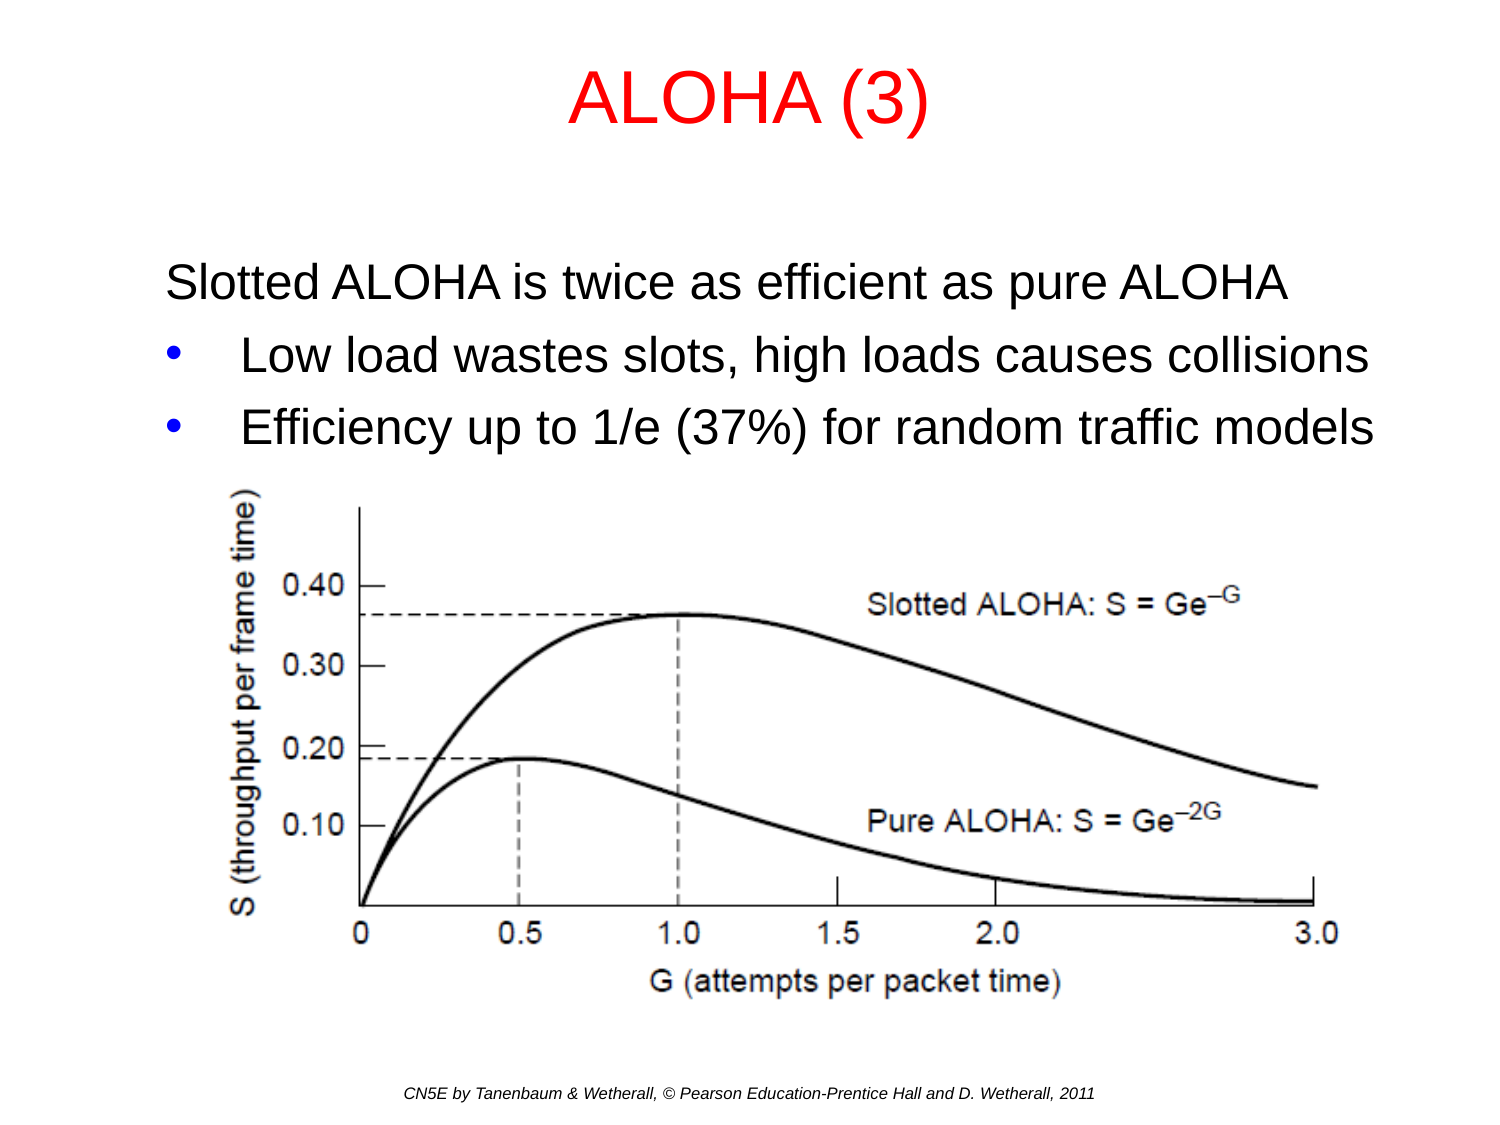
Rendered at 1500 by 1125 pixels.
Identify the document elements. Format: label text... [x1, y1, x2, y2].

title ALOHA (3) [0, 0, 1500, 188]
picture [159, 487, 1400, 1026]
list Slotted ALOHA is twice as efficient as pure ALOHA Low load wastes slots, high loads causes collisions Efficiency up to 1/e (37%) for random traffic models [149, 242, 1429, 998]
footer CN5E by Tanenbaum & Wetherall, © Pearson Education-Prentice Hall and D. Wetherall, 2011 [0, 1074, 1500, 1125]
